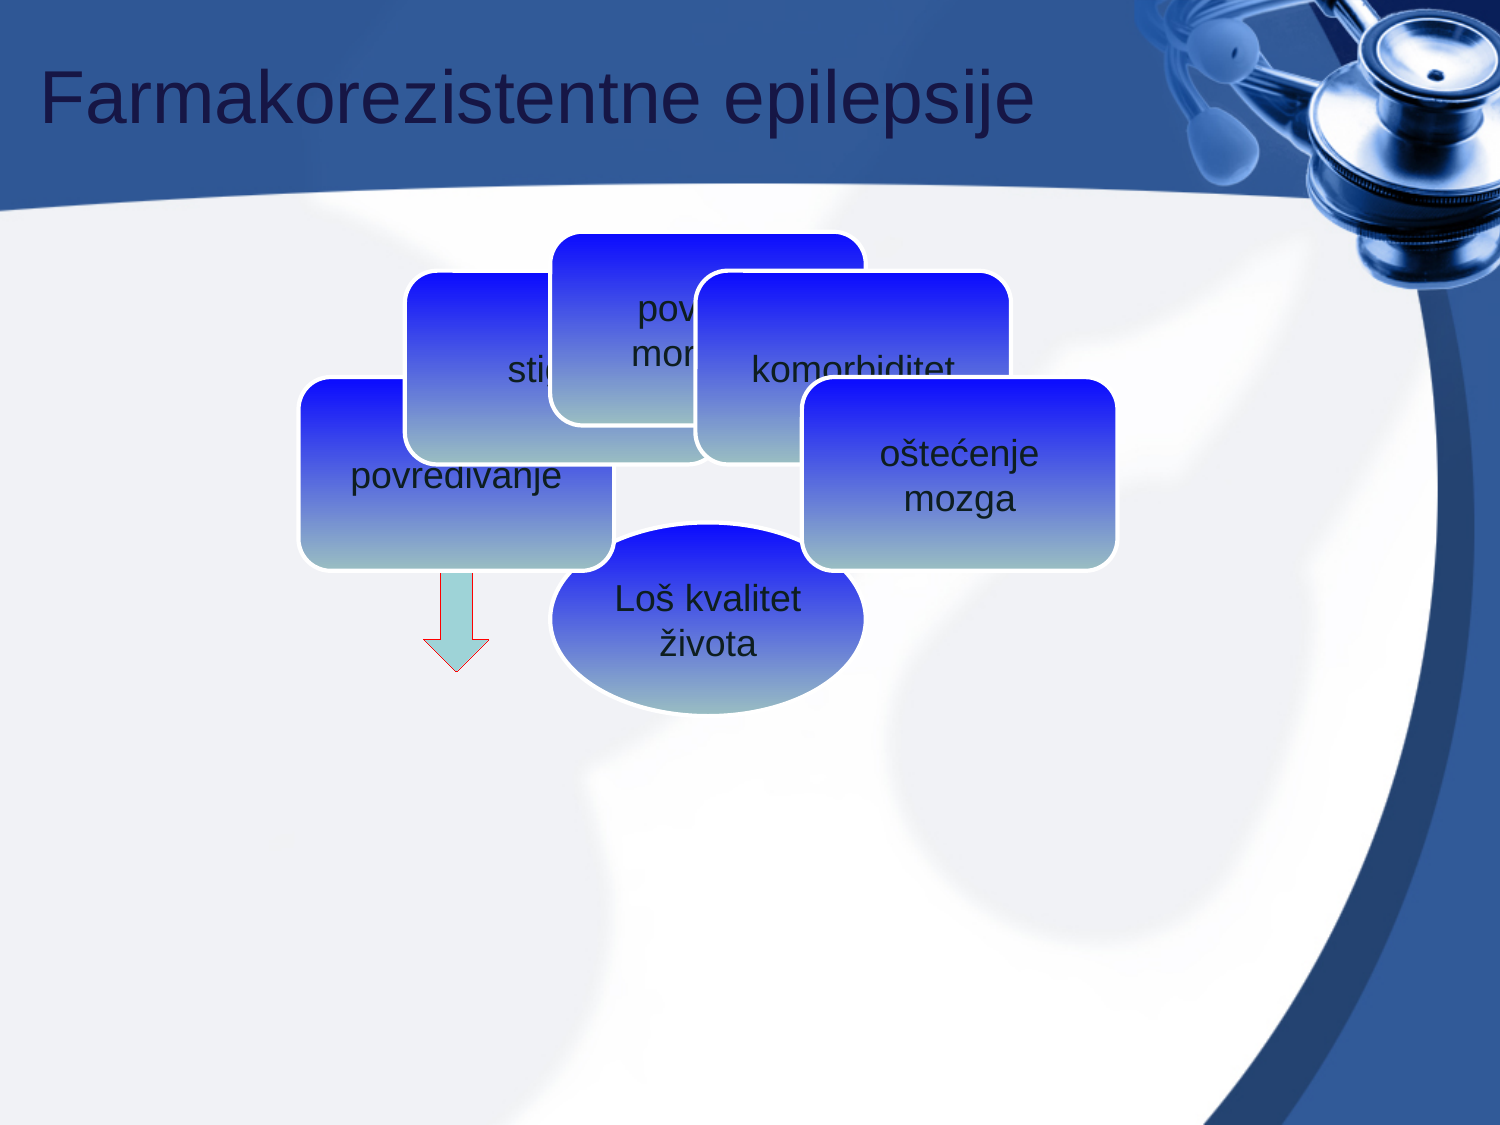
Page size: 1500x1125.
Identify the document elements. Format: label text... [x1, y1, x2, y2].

slide_number 29 [937, 1062, 1294, 1101]
title Farmakorezistentne epilepsije [24, 24, 1251, 163]
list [76, 231, 1340, 1007]
picture [0, 0, 1500, 1125]
